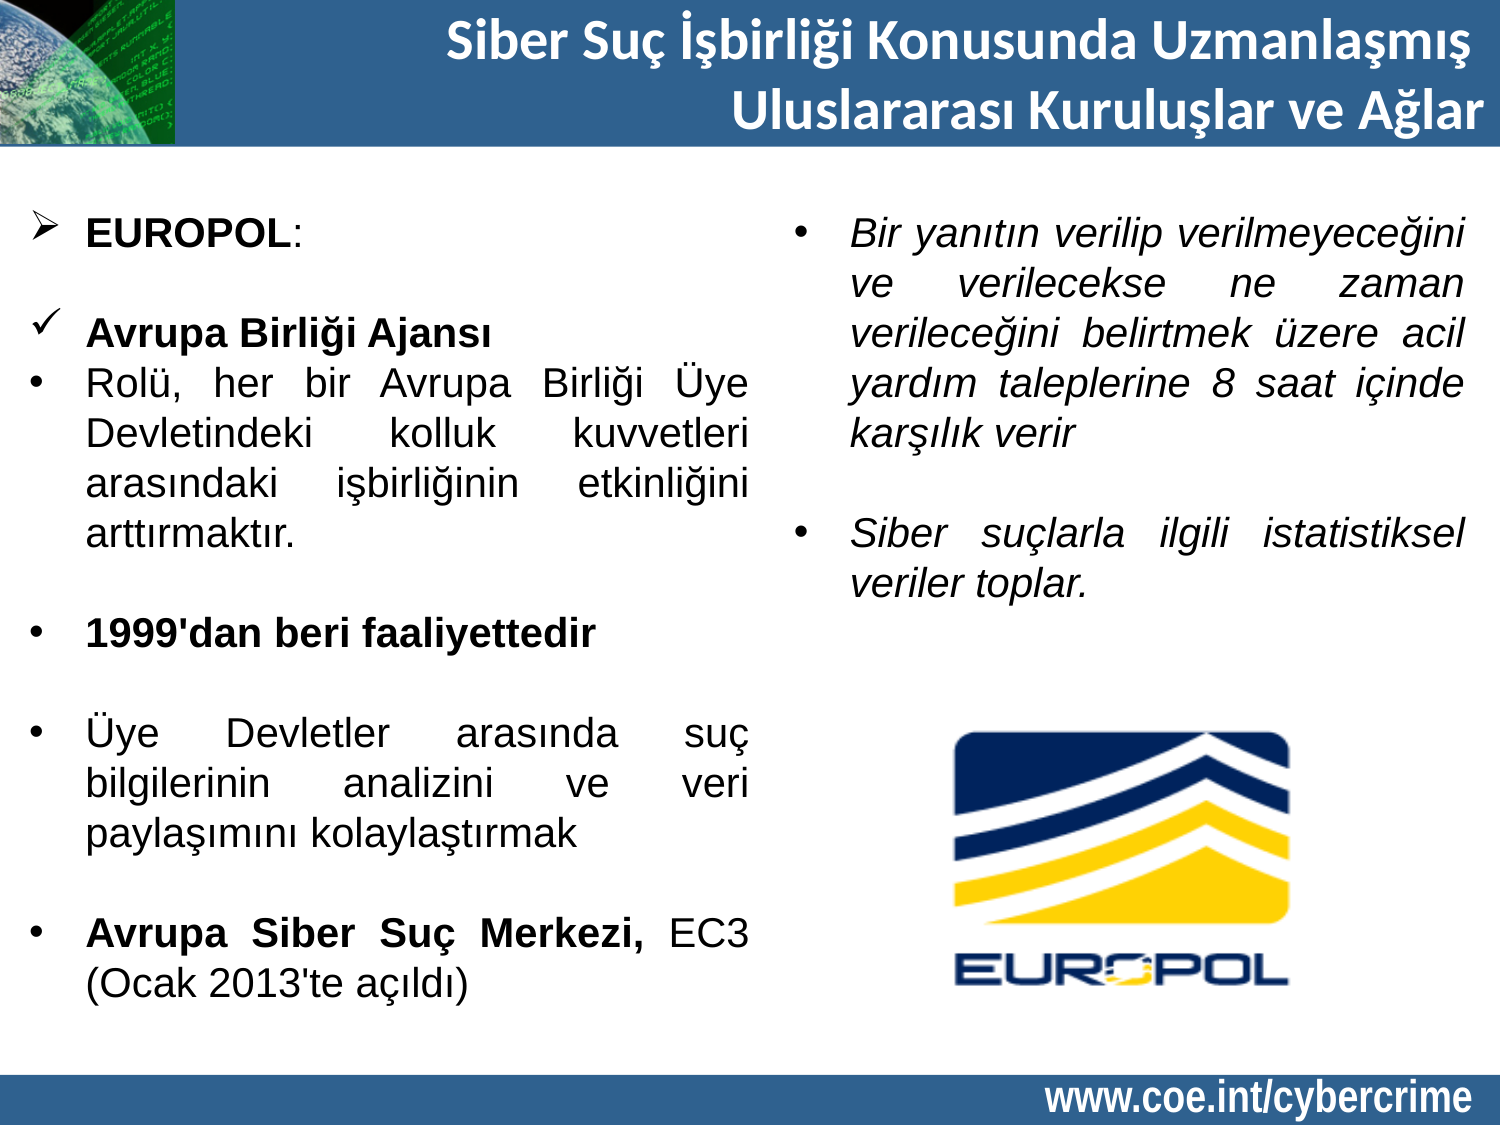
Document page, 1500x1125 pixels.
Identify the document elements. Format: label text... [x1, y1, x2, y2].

text_box [0, 1073, 1030, 1125]
text_box Bir yanıtın verilip verilmeyeceğini ve verilecekse ne zaman verileceğini belirtmek üzere acil yardım taleplerine 8 saat içinde karşılık verir Siber suçlarla ilgili istatistiksel veriler toplar. [779, 198, 1481, 614]
text_box www.coe.int/cybercrime [1030, 1059, 1500, 1125]
text_box Siber Suç İşbirliği Konusunda Uzmanlaşmış Uluslararası Kuruluşlar ve Ağlar [177, 0, 1500, 149]
picture [873, 648, 1371, 1069]
text_box EUROPOL: Avrupa Birliği Ajansı Rolü, her bir Avrupa Birliği Üye Devletindeki kolluk kuvvetleri arasındaki işbirliğinin etkinliğini arttırmaktır. 1999'dan beri faaliyettedir Üye Devletler arasında suç bilgilerinin analizini ve veri paylaşımını kolaylaştırmak Avrupa Siber Suç Merkezi, EC3 (Ocak 2013'te açıldı) [14, 198, 765, 1014]
picture [0, 0, 175, 144]
